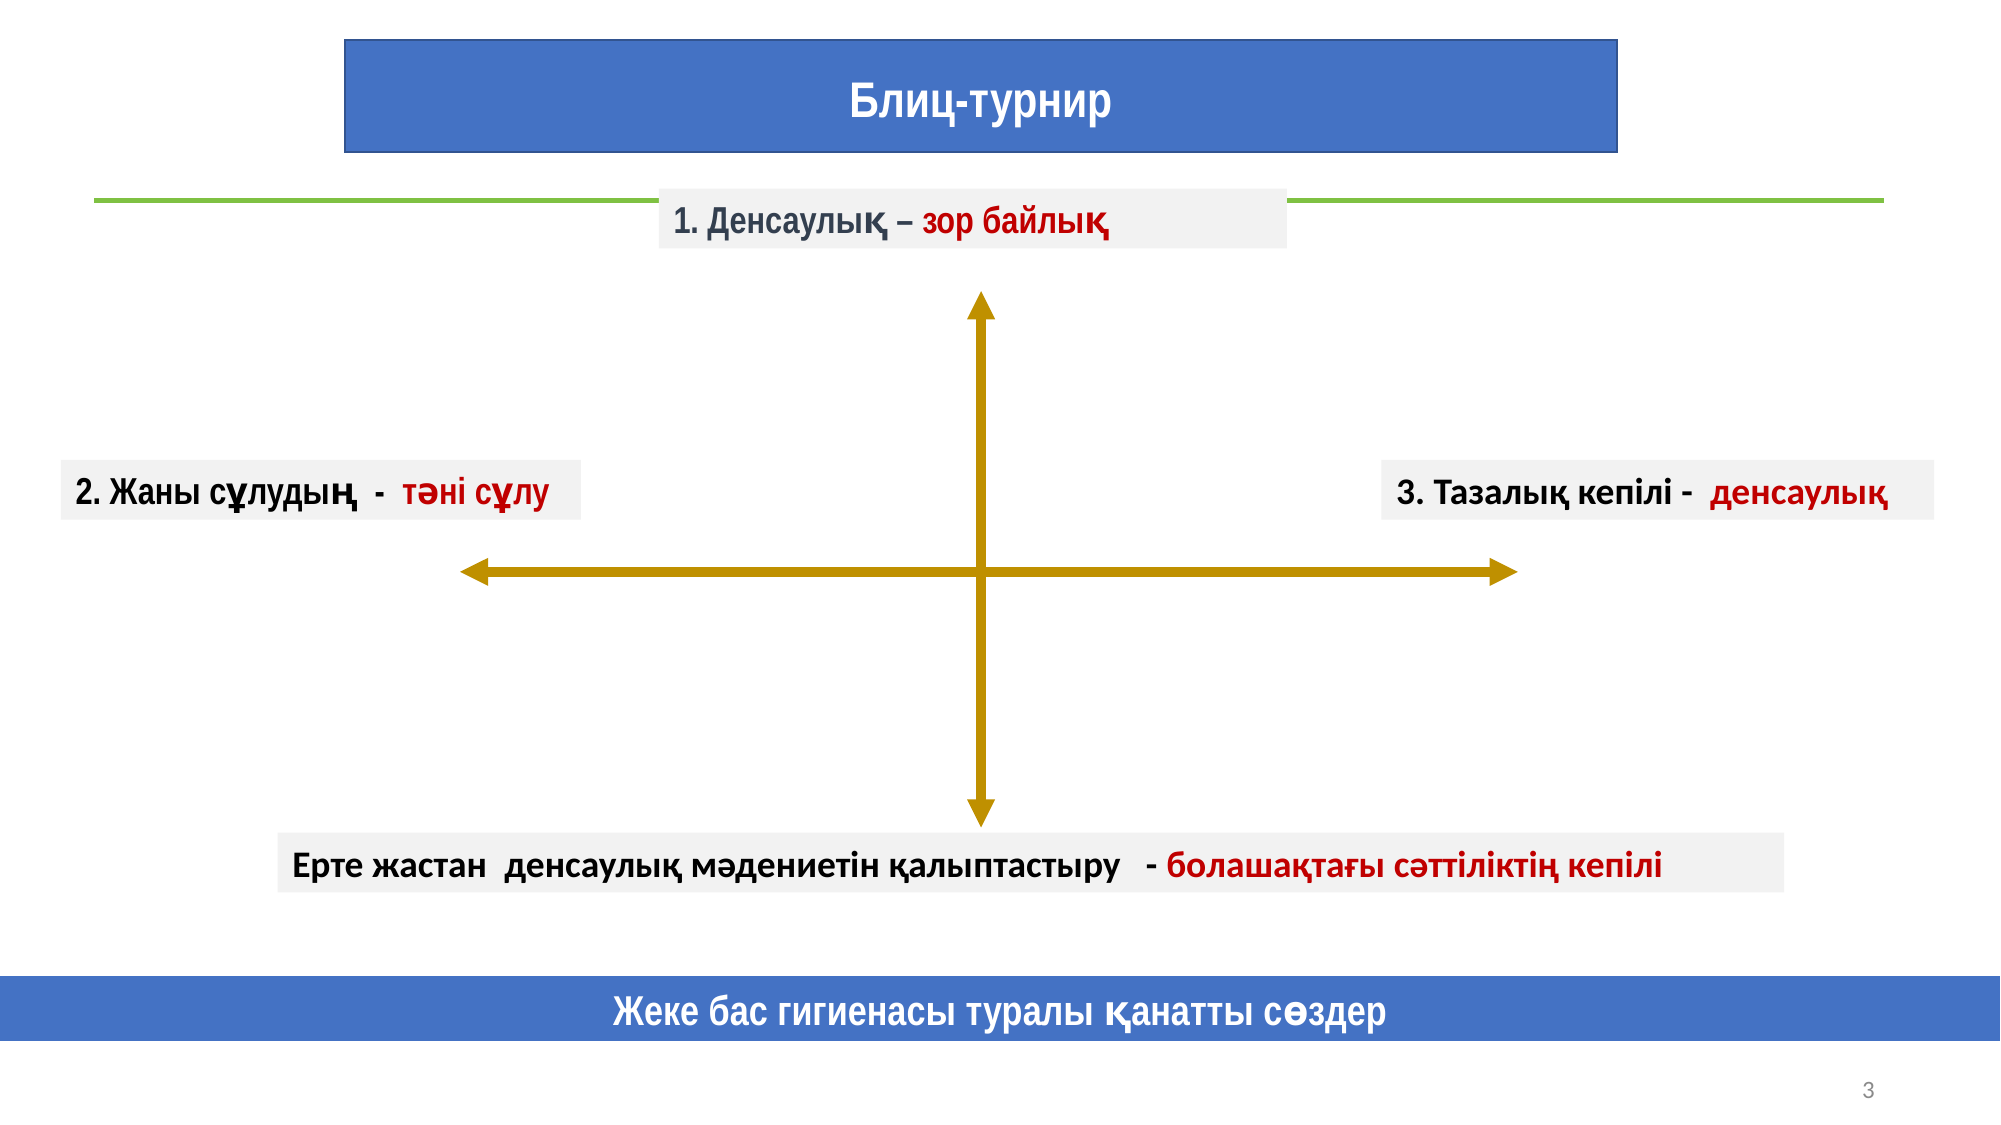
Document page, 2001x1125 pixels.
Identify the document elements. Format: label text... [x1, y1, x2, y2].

slide_number 3 [1701, 1063, 1890, 1113]
text_box 1. Денсаулық – зор байлық [658, 188, 1287, 249]
text_box Жеке бас гигиенасы туралы қанатты сөздер [0, 976, 2000, 1041]
text_box 2. Жаны сұлудың - тәні сұлу [60, 459, 581, 520]
text_box 3. Тазалық кепілі - денсаулық [1381, 459, 1935, 520]
text_box Блиц-турнир [344, 39, 1618, 153]
text_box Ерте жастан денсаулық мәдениетін қалыптастыру - болашақтағы сәттіліктің кепілі [277, 832, 1785, 893]
